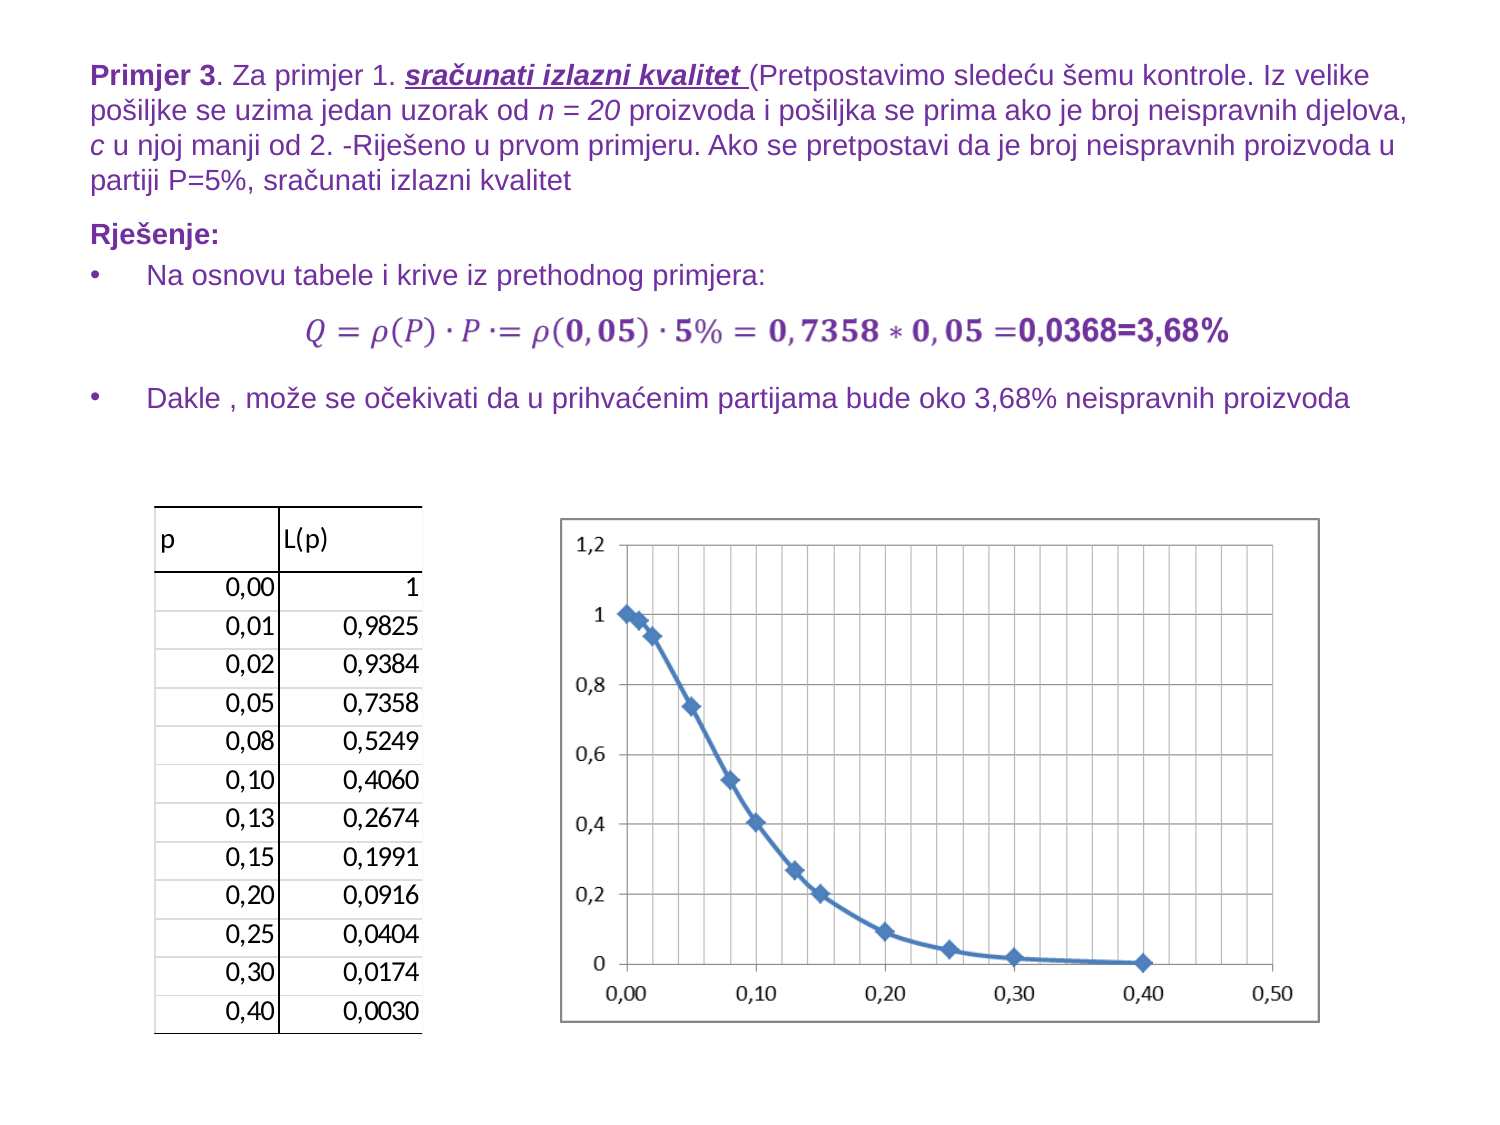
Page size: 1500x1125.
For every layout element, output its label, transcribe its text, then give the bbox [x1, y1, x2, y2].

picture [560, 518, 1320, 1023]
list Rješenje: Na osnovu tabele i krive iz prethodnog primjera: Dakle , može se očekivati da u prihvaćenim partijama bude oko 3,68% neispravnih proizvoda [75, 208, 1425, 1059]
text_box [289, 302, 1294, 476]
picture [154, 505, 425, 1036]
title Primjer 3. Za primjer 1. sračunati izlazni kvalitet (Pretpostavimo sledeću šemu kontrole. Iz velike pošiljke se uzima jedan uzorak od n = 20 proizvoda i pošiljka se prima ako je broj neispravnih djelova, c u njoj manji od 2. -Riješeno u prvom primjeru. Ako se pretpostavi da je broj neispravnih proizvoda u partiji P=5%, sračunati izlazni kvalitet [75, 45, 1425, 208]
